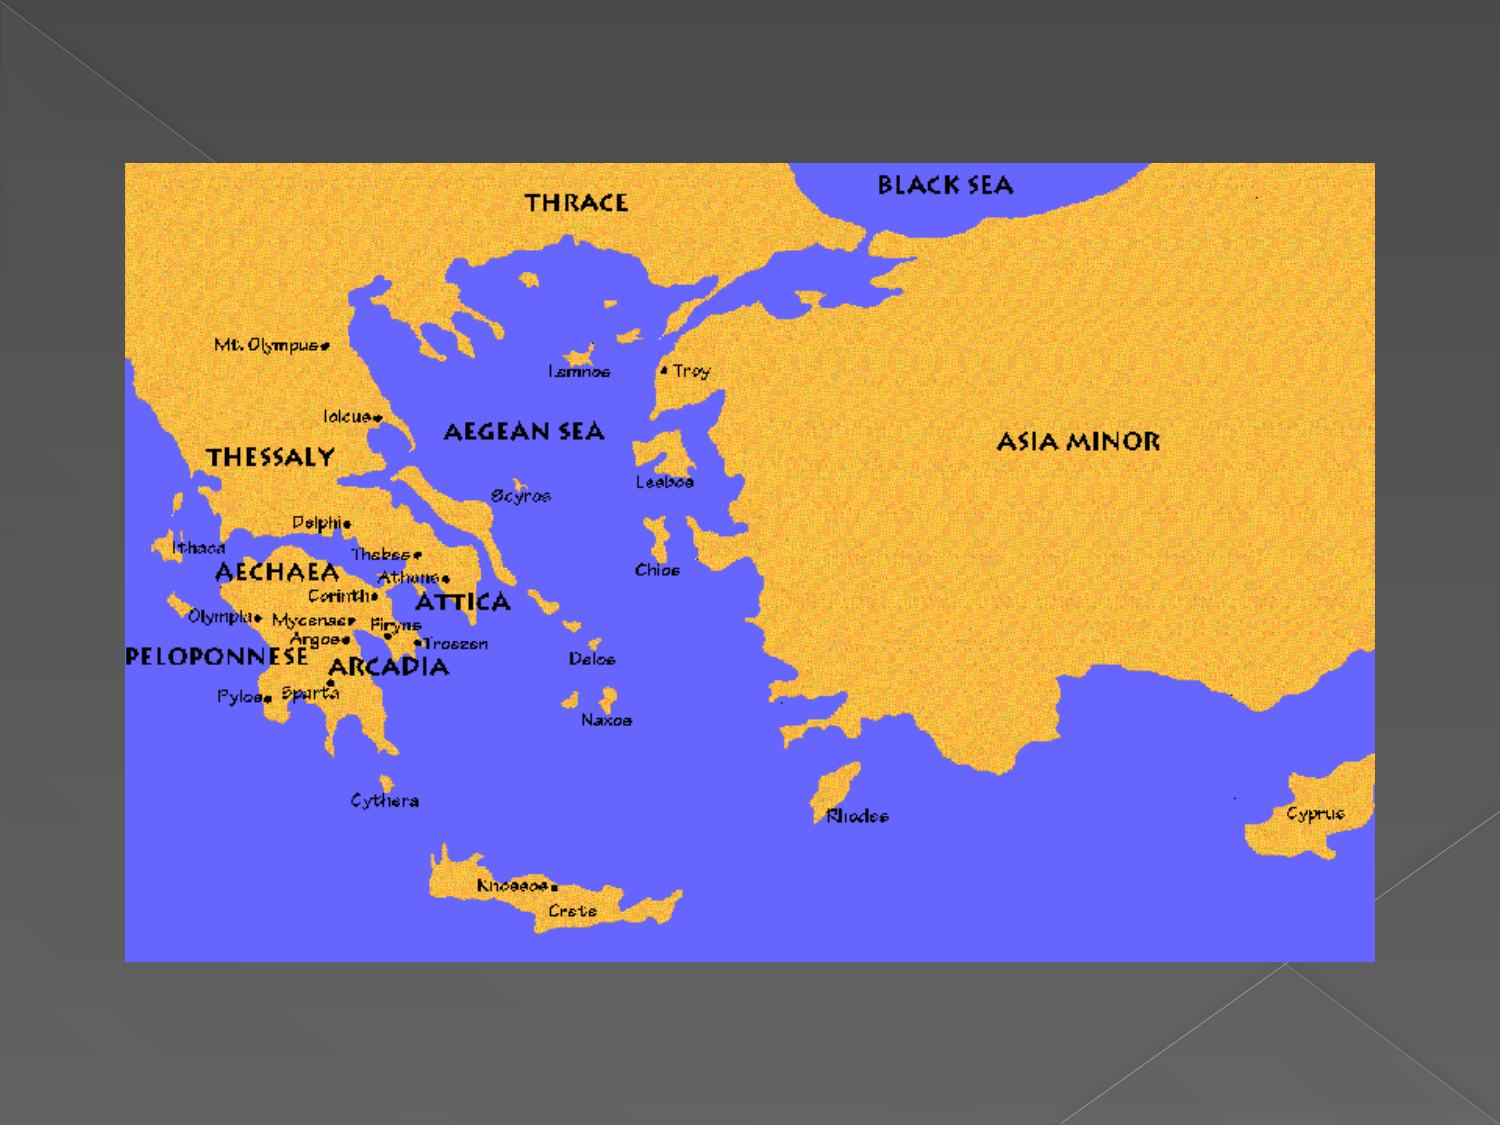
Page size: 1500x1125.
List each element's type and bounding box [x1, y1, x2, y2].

picture [124, 162, 1376, 962]
